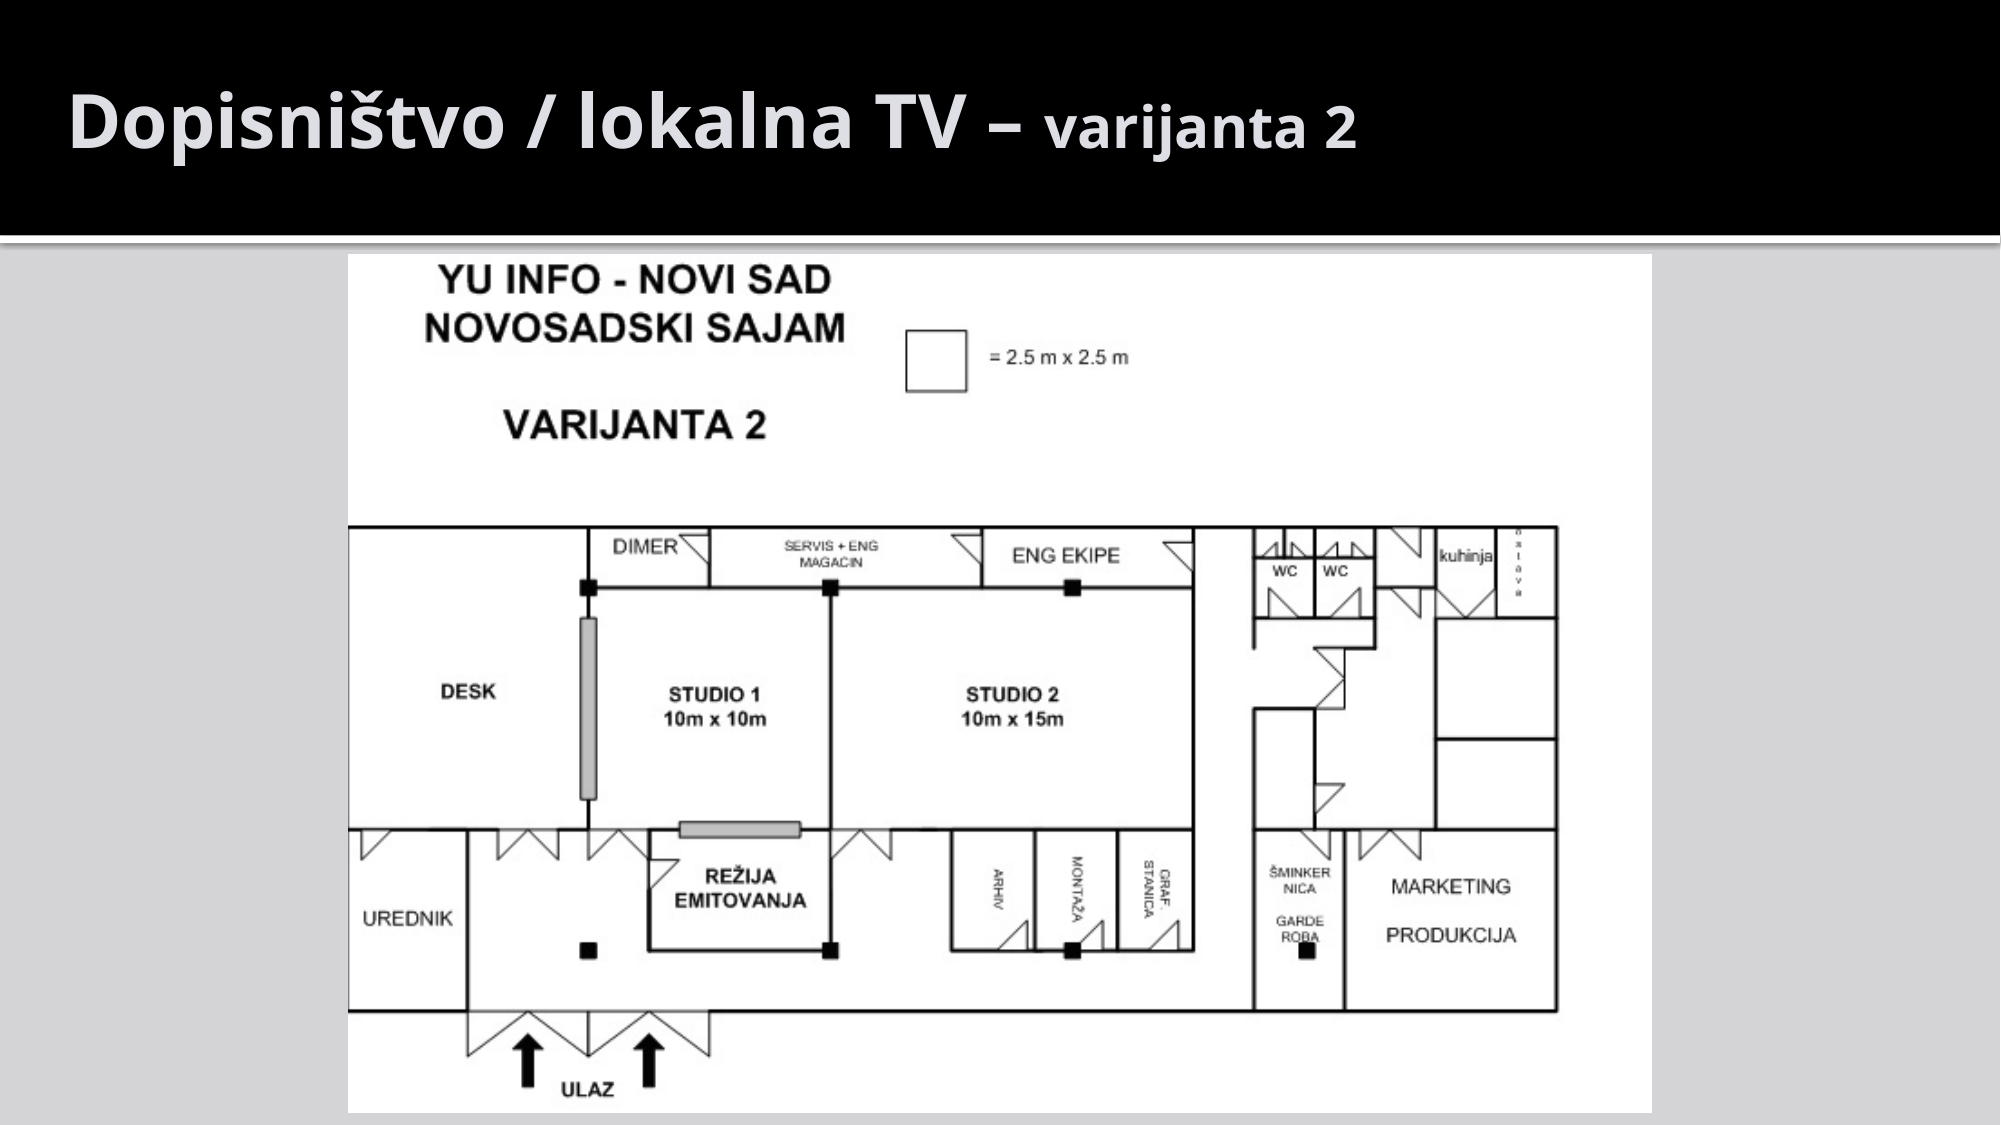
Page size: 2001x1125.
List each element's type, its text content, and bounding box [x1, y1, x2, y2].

picture [348, 254, 1652, 1113]
text_box Dopisništvo / lokalna TV – varijanta 2 [12, 12, 1725, 225]
list [262, 237, 1725, 1125]
